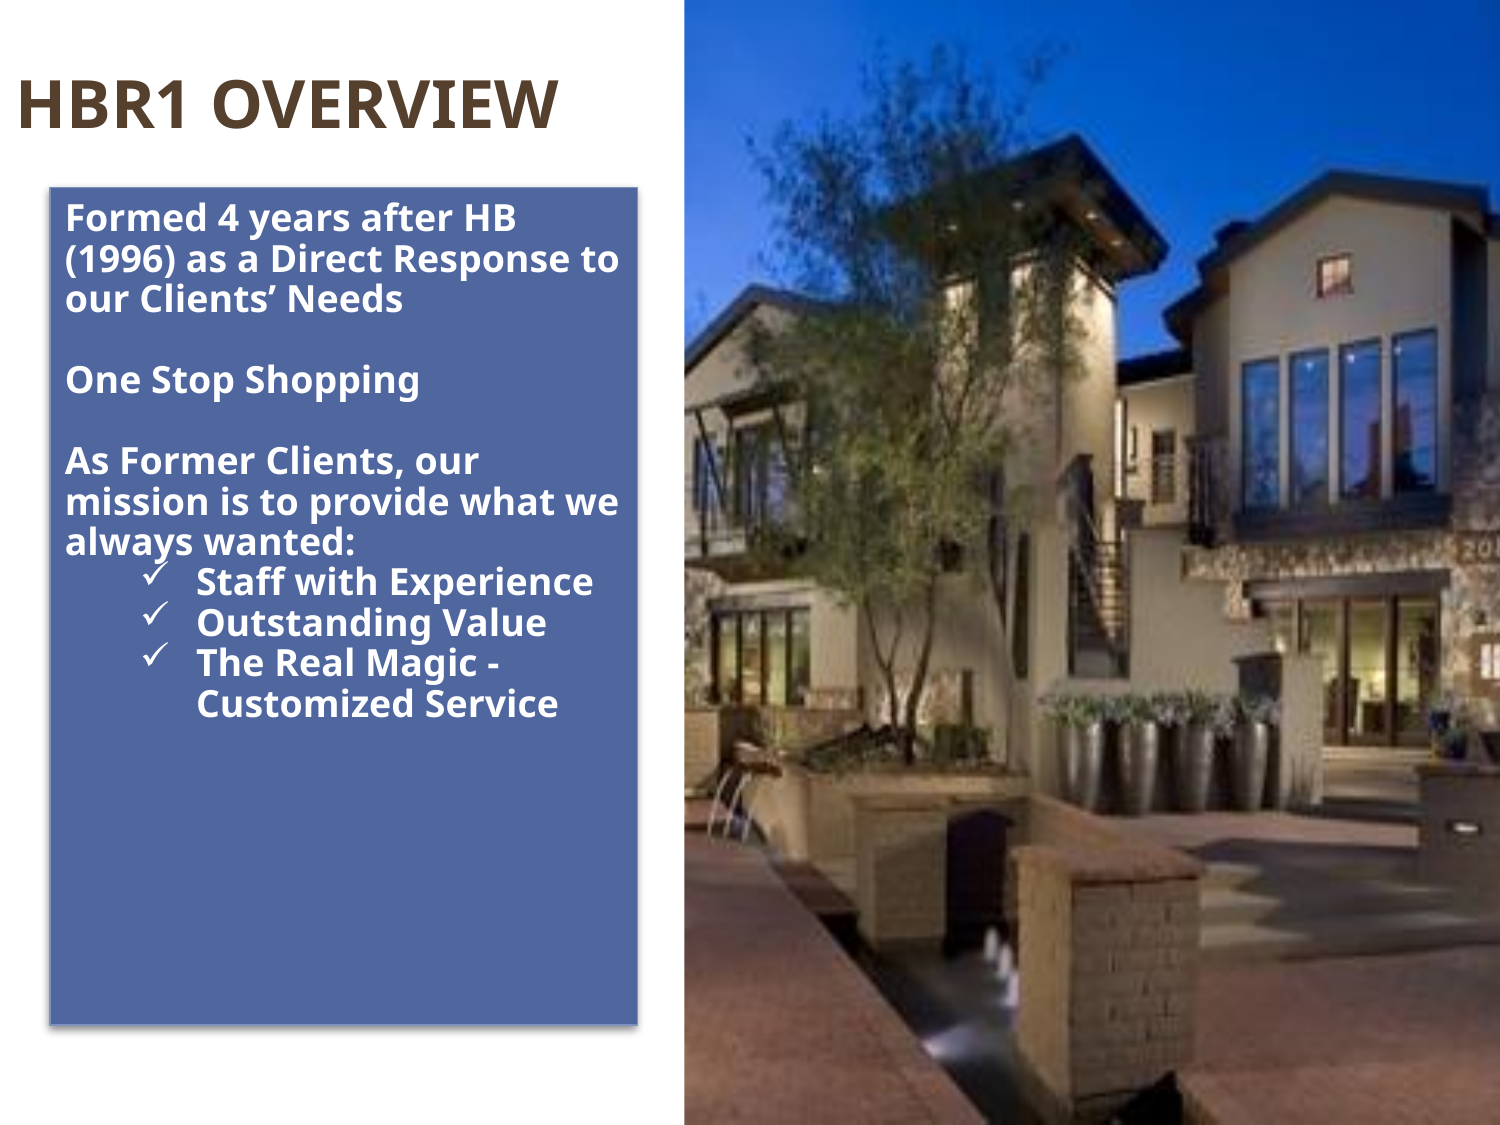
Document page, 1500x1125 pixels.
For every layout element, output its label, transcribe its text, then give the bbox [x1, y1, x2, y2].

picture [684, 0, 1500, 1125]
text_box HBR1 OVERVIEW [0, 54, 575, 149]
text_box Formed 4 years after HB (1996) as a Direct Response to our Clients’ Needs One Stop Shopping As Former Clients, our mission is to provide what we always wanted: Staff with Experience Outstanding Value The Real Magic - Customized Service [49, 187, 638, 1026]
